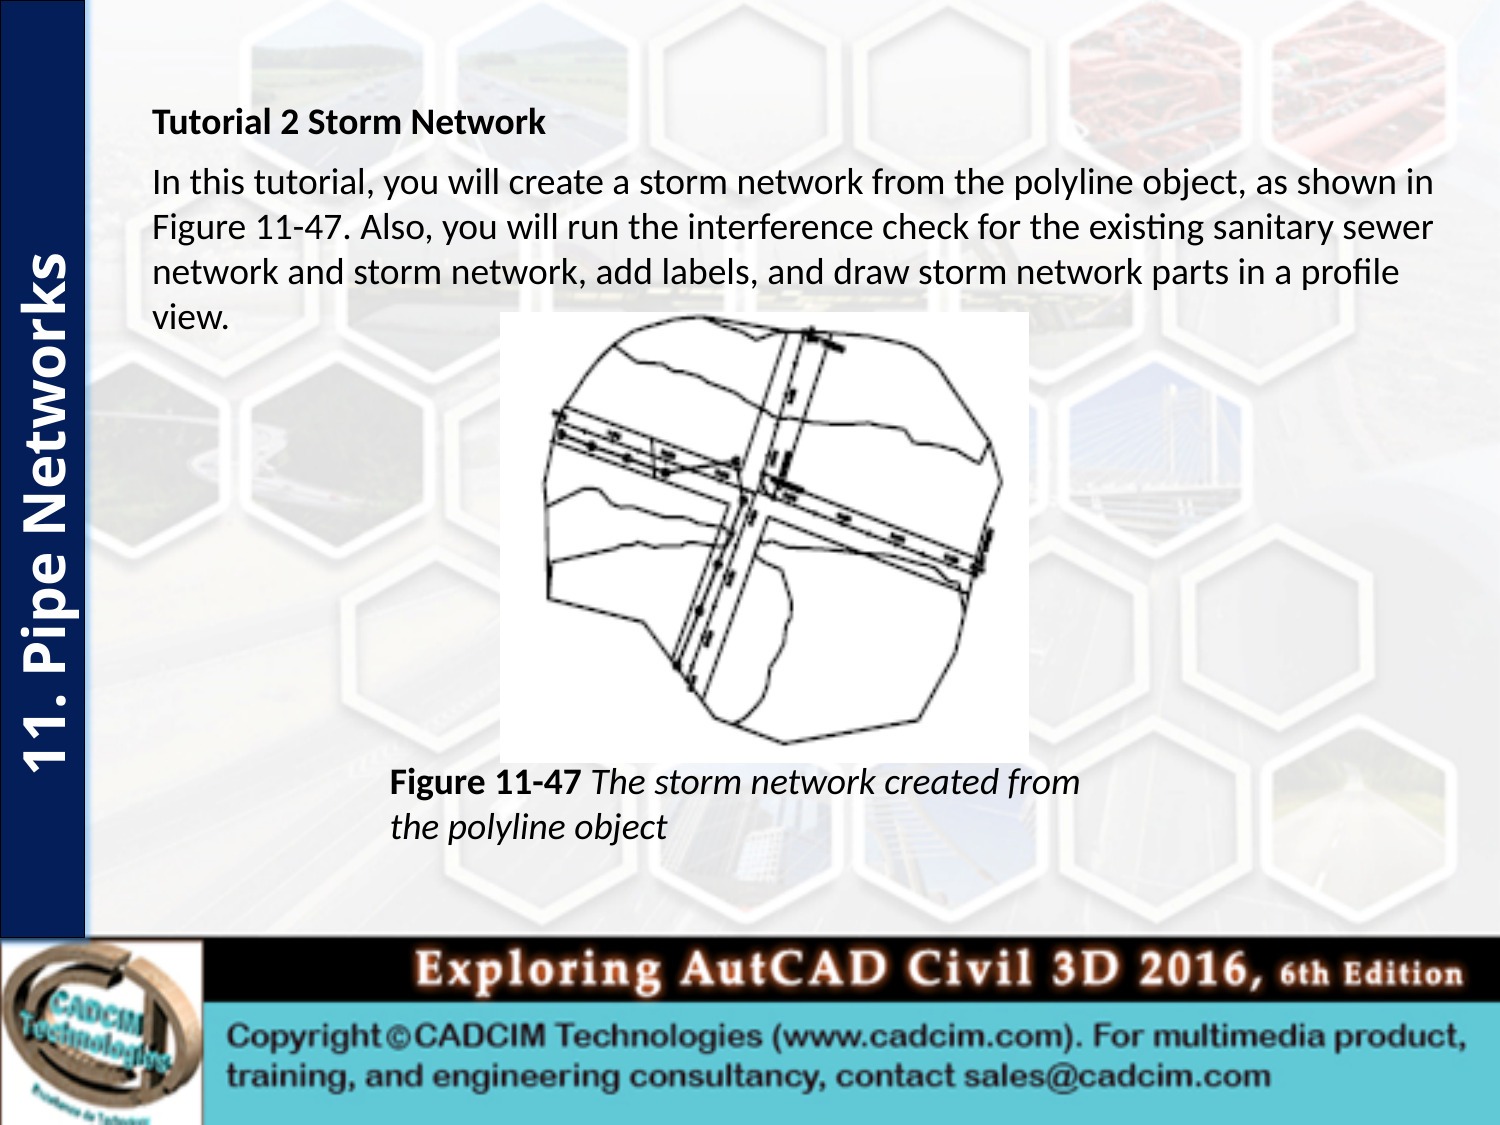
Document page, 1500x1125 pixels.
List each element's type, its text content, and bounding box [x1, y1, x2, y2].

text_box Figure 11-47 The storm network created from the polyline object [374, 749, 1125, 855]
text_box In this tutorial, you will create a storm network from the polyline object, as shown in Figure 11-47. Also, you will run the interference check for the existing sanitary sewer network and storm network, add labels, and draw storm network parts in a profile view. [137, 149, 1500, 345]
text_box Tutorial 2 Storm Network [137, 89, 888, 149]
picture [0, 0, 1500, 1125]
